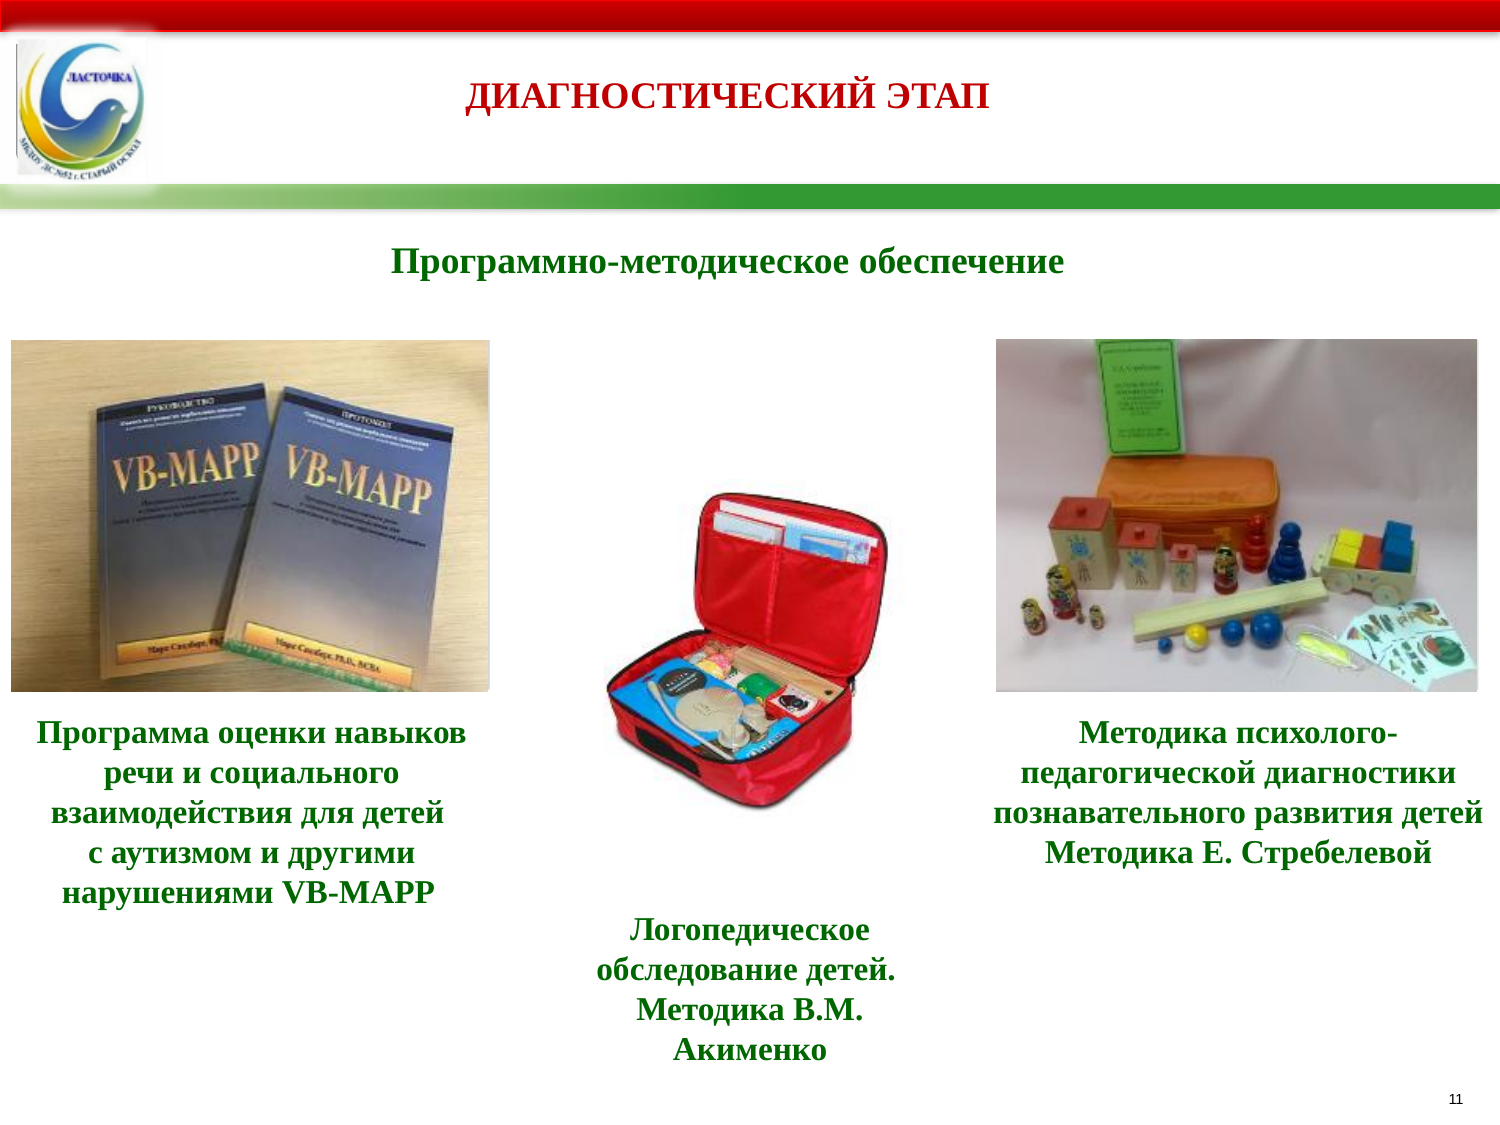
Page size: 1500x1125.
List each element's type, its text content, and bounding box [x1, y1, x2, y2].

text_box Методика психолого-педагогической диагностики познавательного развития детей Методика Е. Стребелевой [972, 703, 1500, 823]
text_box ДИАГНОСТИЧЕСКИЙ ЭТАП [450, 63, 1006, 123]
picture [0, 11, 174, 211]
picture [11, 339, 488, 692]
text_box Программно-методическое обеспечение [316, 228, 1140, 299]
text_box Логопедическое обследование детей. Методика В.М. Акименко [550, 900, 950, 1055]
picture [995, 339, 1477, 692]
slide_number 11 [1433, 1082, 1483, 1118]
picture [579, 478, 921, 821]
text_box Программа оценки навыков речи и социального взаимодействия для детей с аутизмом и другими нарушениями VB-MAPP [0, 703, 504, 893]
